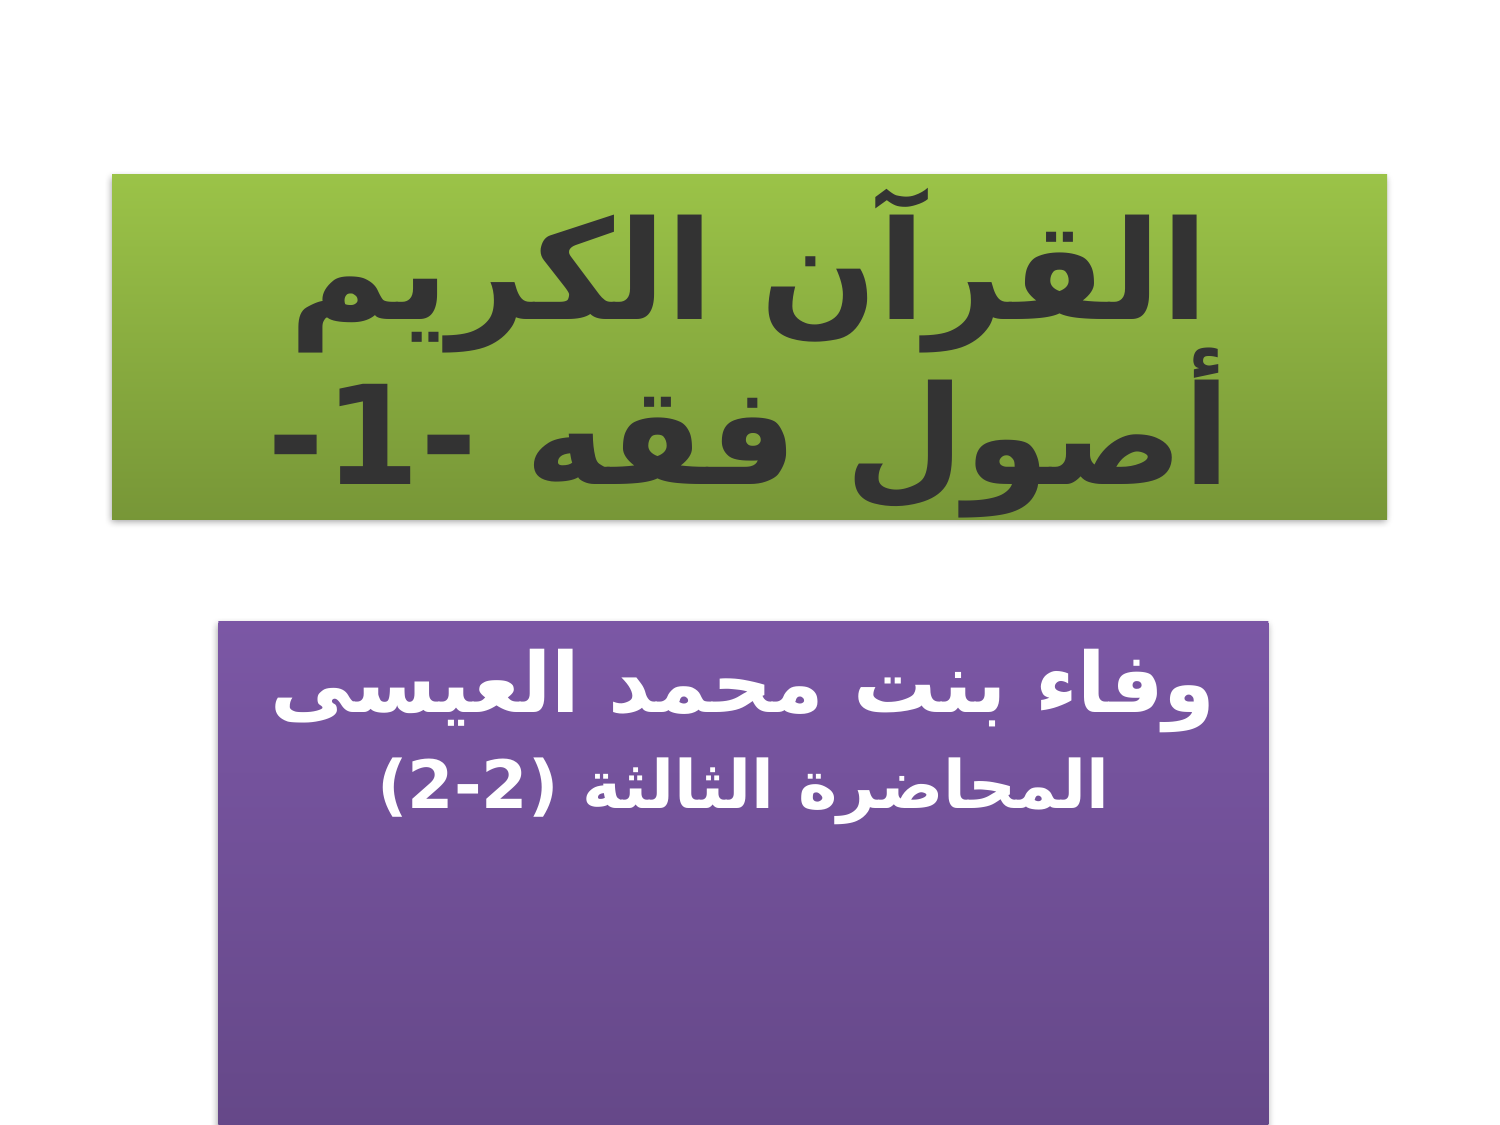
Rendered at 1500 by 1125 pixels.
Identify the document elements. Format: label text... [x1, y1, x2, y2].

subtitle وفاء بنت محمد العيسى المحاضرة الثالثة (2-2) [218, 621, 1269, 1125]
title القرآن الكريم أصول فقه -1- [112, 174, 1388, 520]
